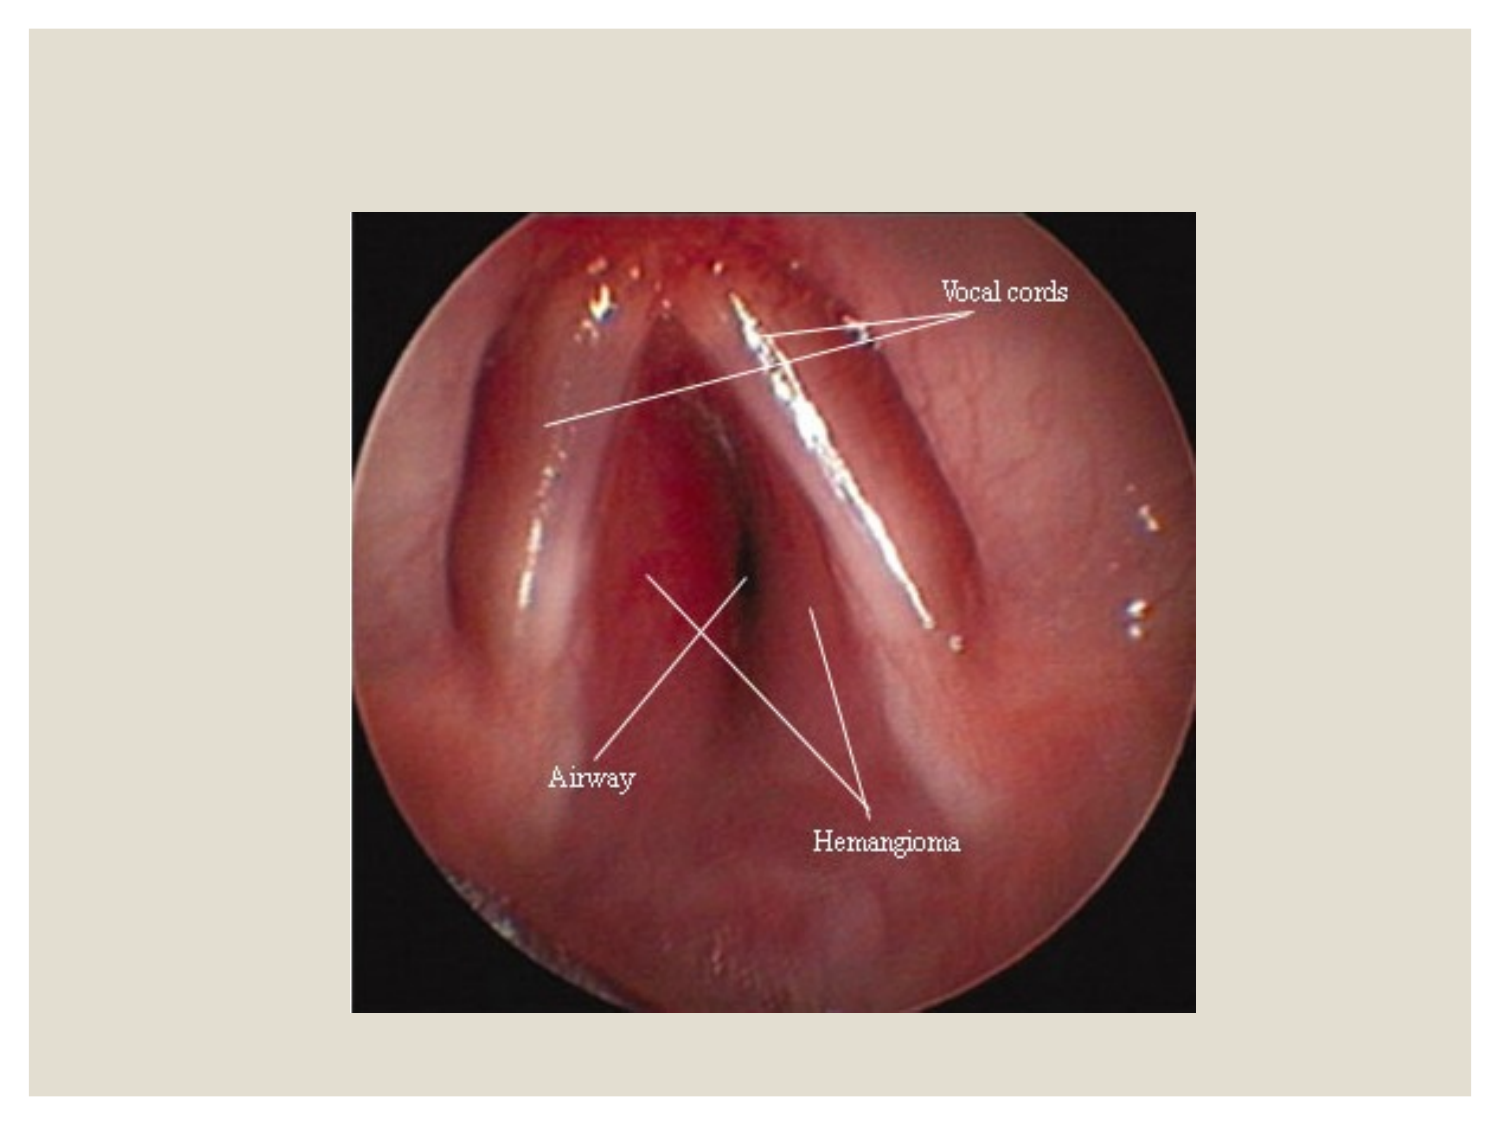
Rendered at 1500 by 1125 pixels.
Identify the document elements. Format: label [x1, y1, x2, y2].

picture [349, 212, 1196, 1013]
